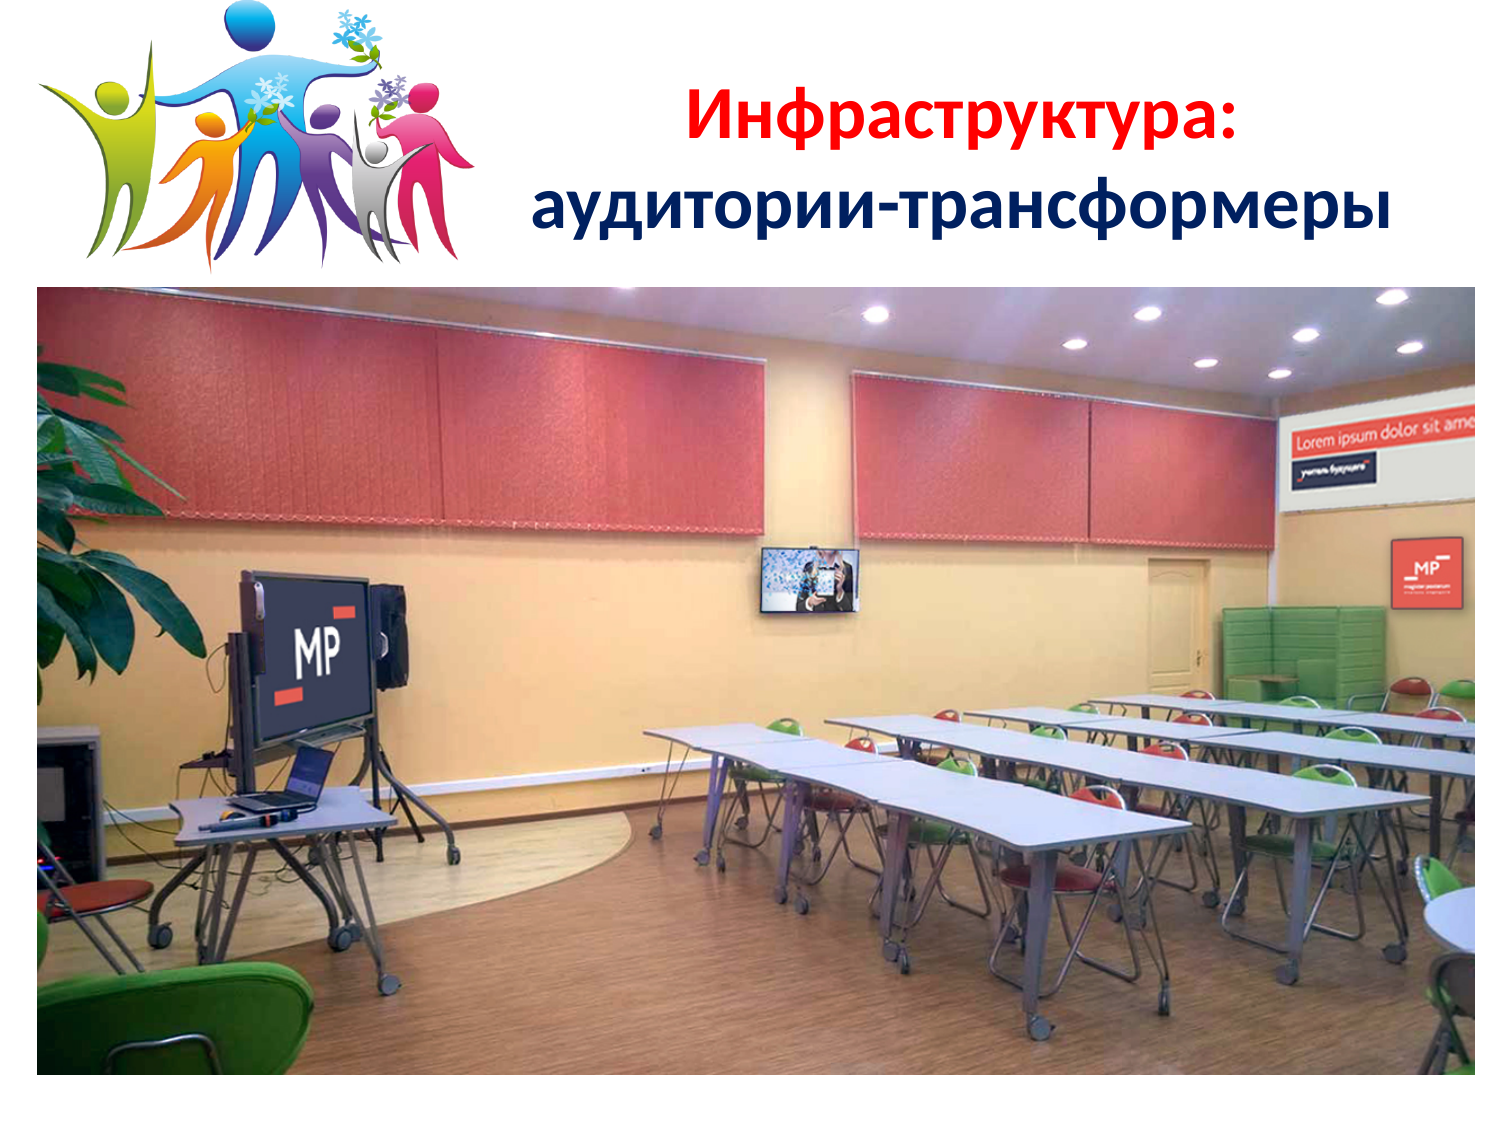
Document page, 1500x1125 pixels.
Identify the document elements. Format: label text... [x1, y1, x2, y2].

picture [37, 287, 1476, 1076]
title Инфраструктура: аудитории-трансформеры [500, 45, 1425, 263]
picture [37, 0, 476, 276]
